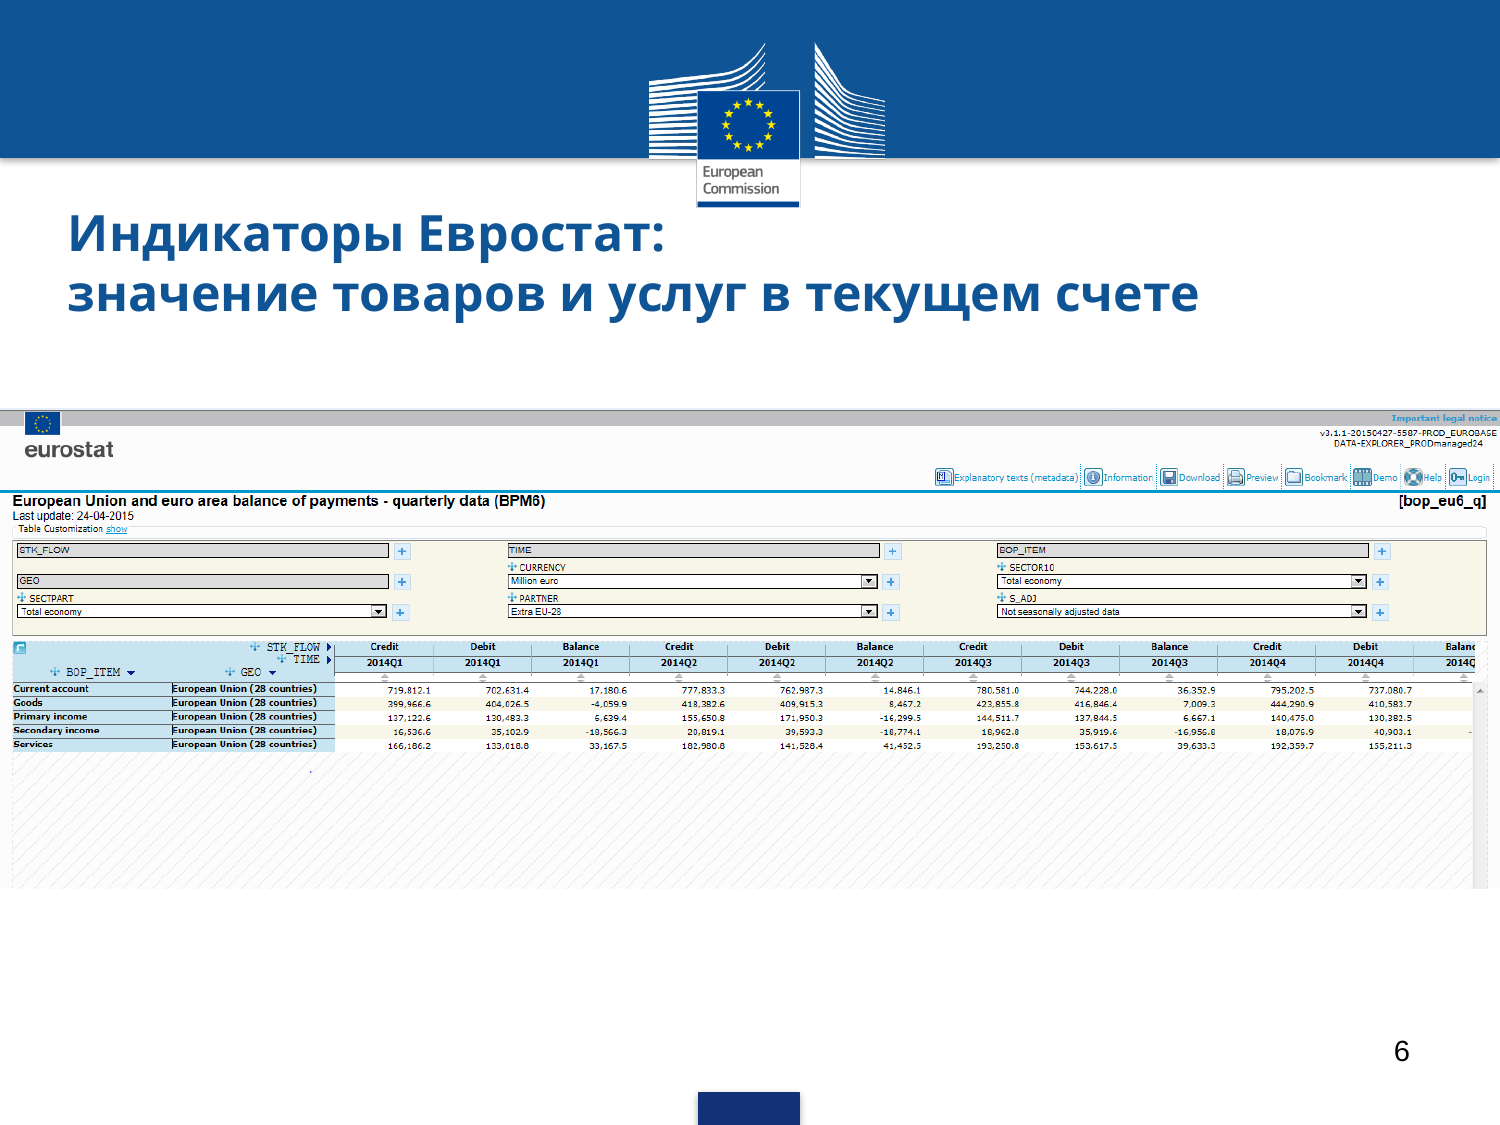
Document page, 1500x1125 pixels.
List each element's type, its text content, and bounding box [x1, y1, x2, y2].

title Индикаторы Евростат: значение товаров и услуг в текущем счете [0, 184, 1344, 339]
picture [649, 42, 885, 184]
picture [0, 408, 1500, 489]
picture [0, 494, 1500, 889]
slide_number 6 [1074, 1024, 1425, 1103]
